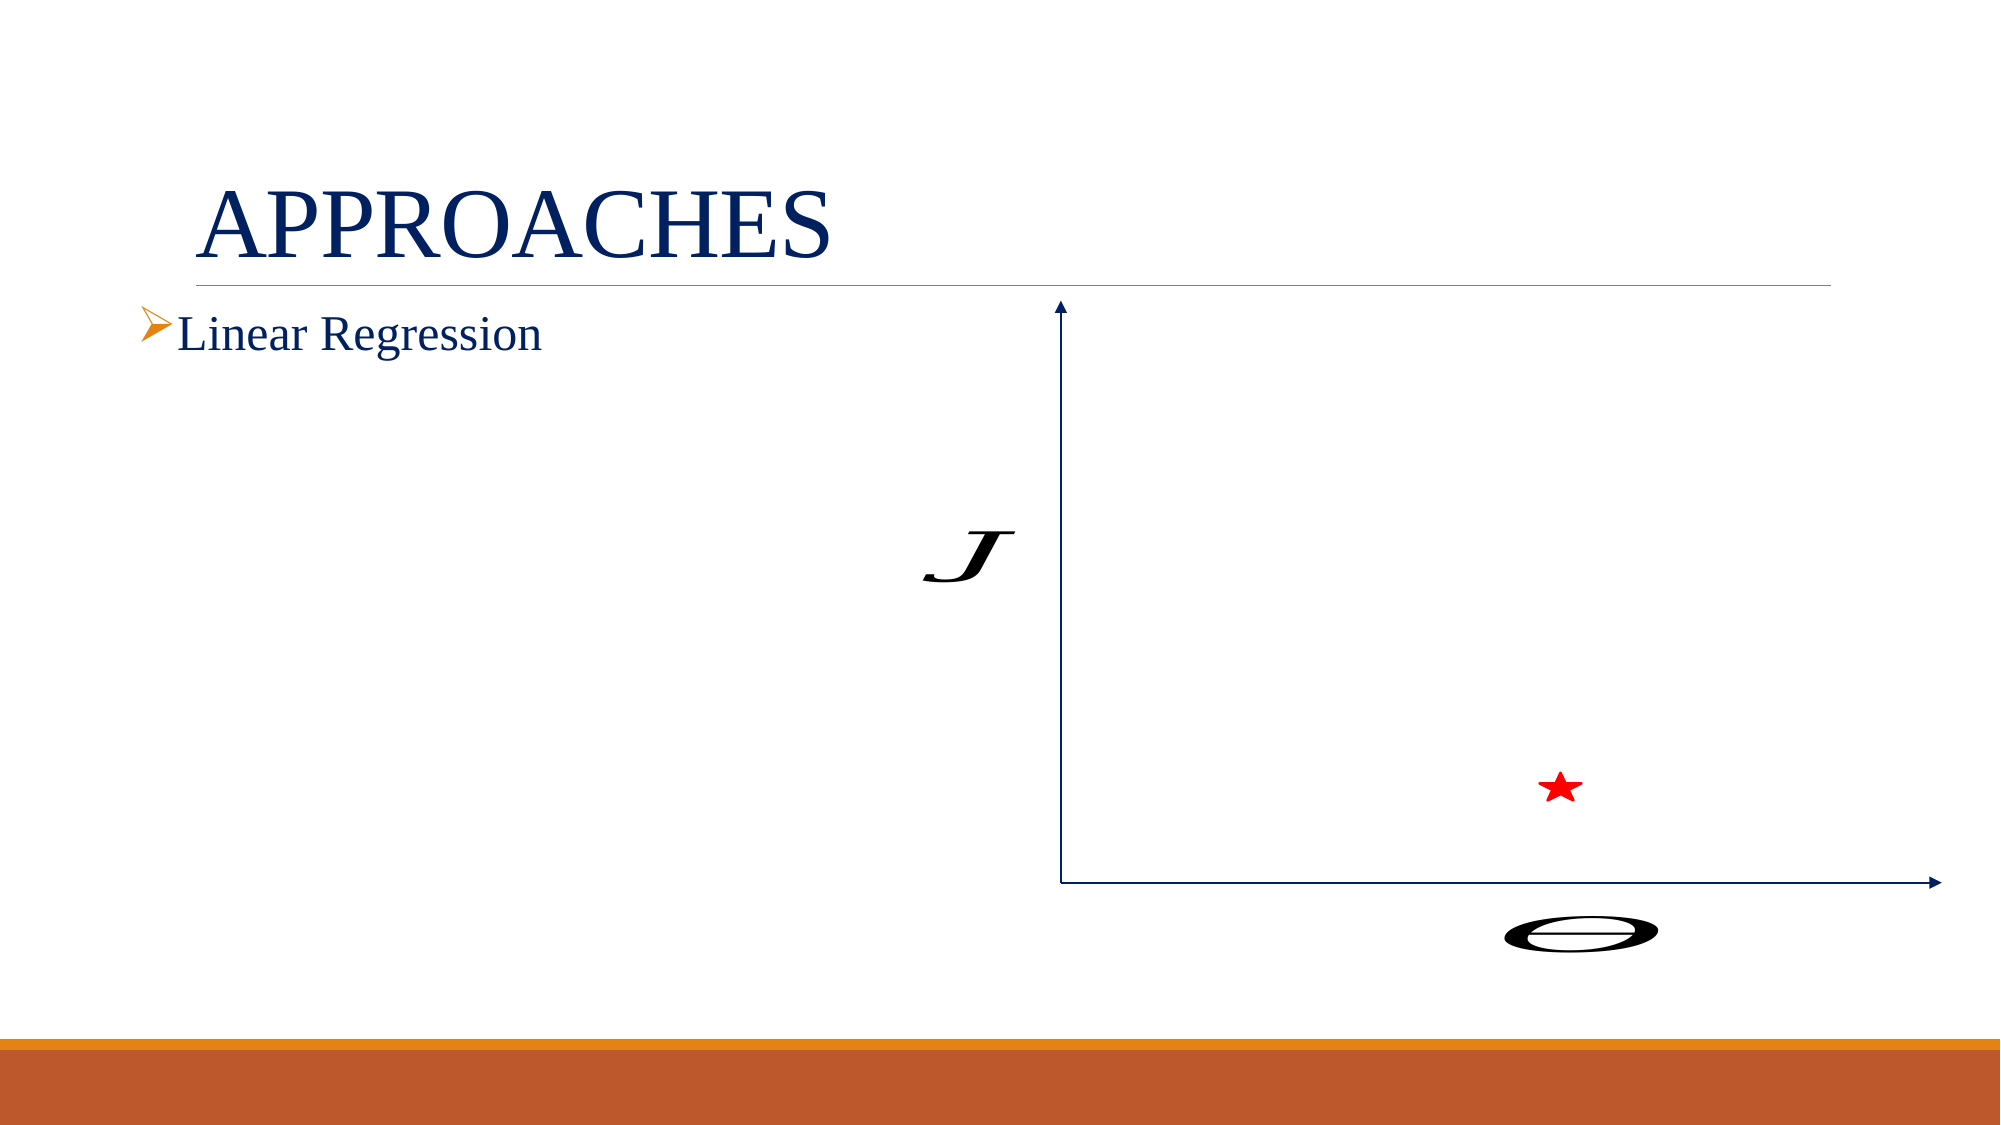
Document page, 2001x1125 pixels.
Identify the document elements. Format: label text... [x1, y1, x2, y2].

text_box [1538, 771, 1583, 802]
list Linear Regression [137, 299, 1863, 1046]
title APPROACHES [180, 47, 1830, 285]
